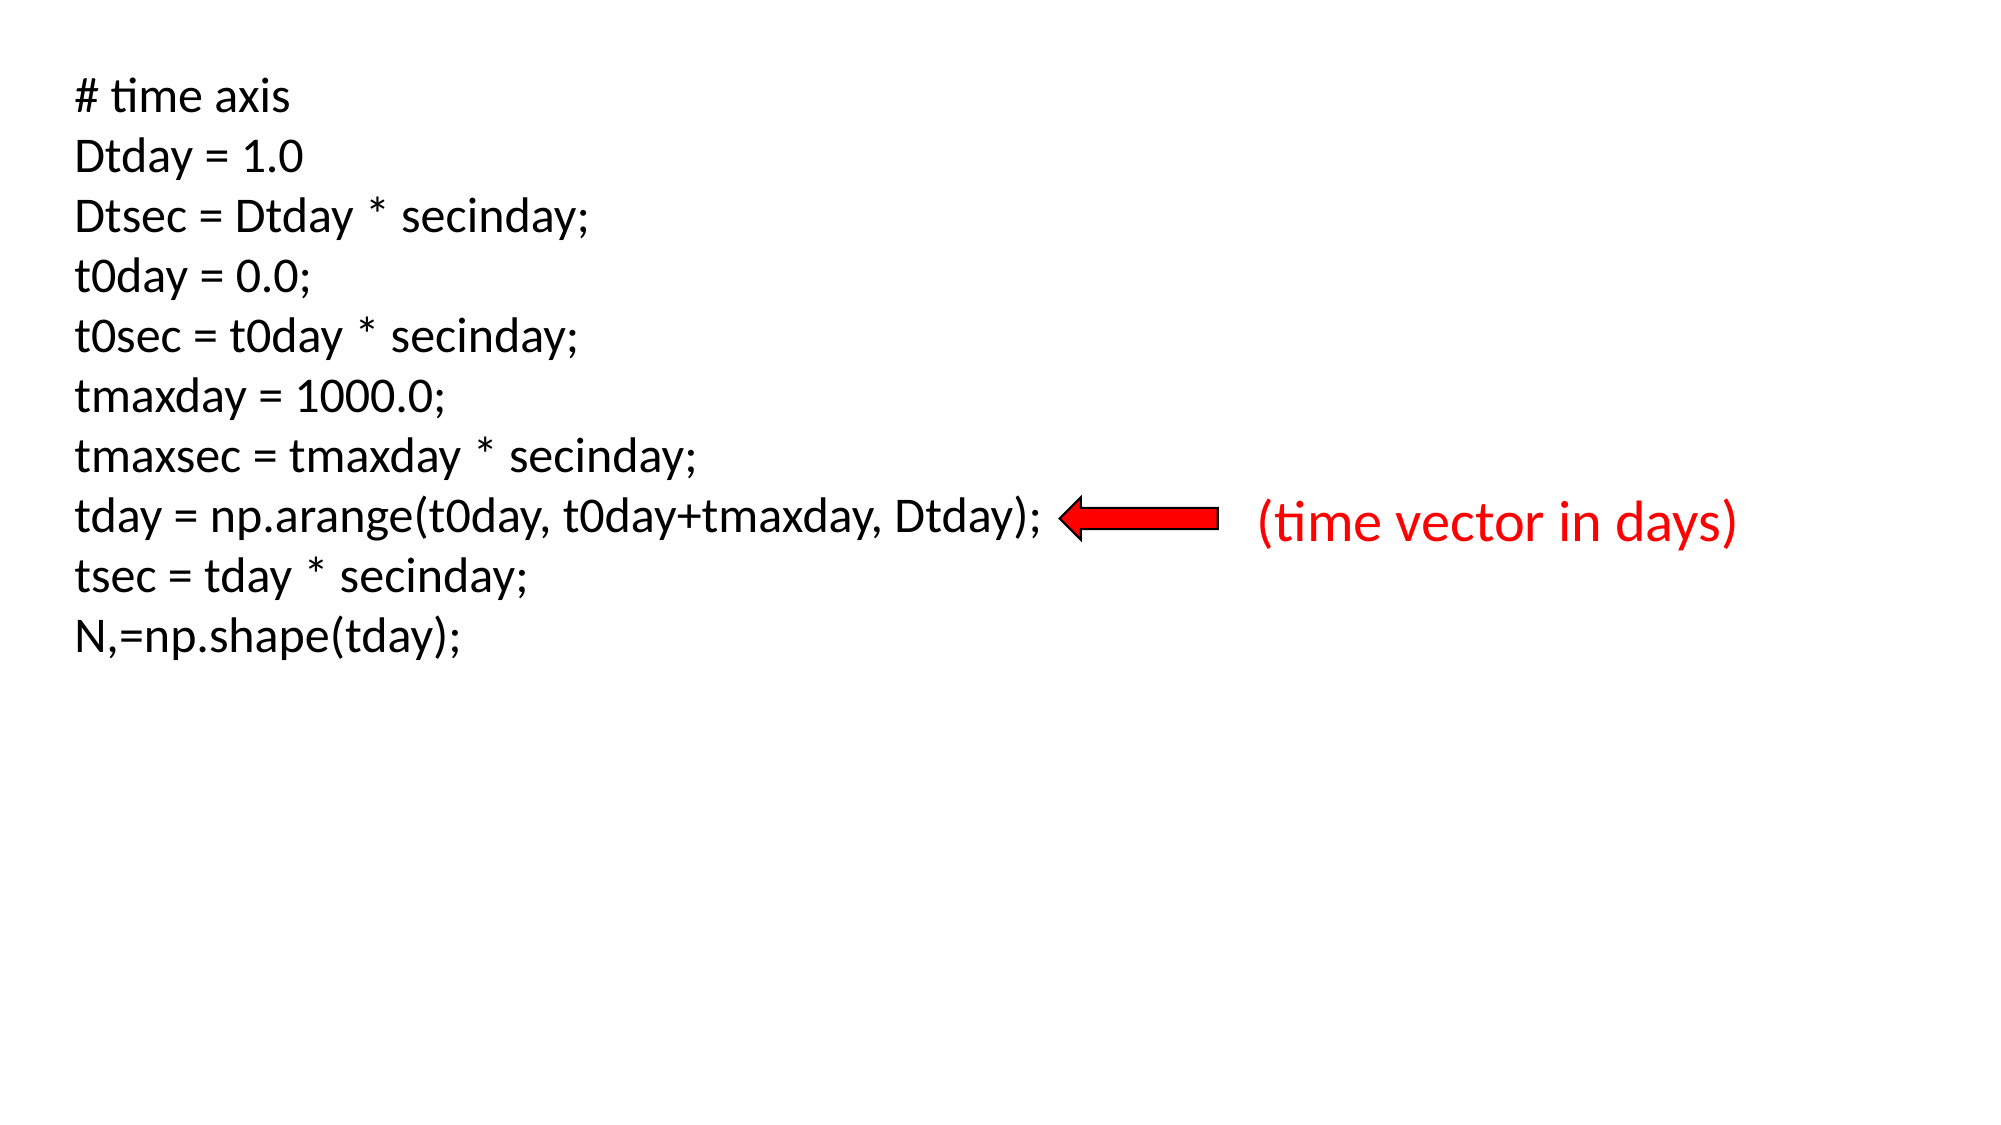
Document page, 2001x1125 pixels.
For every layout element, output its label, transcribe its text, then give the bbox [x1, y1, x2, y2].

text_box (time vector in days) [1242, 475, 1921, 561]
text_box [1060, 494, 1219, 543]
text_box # time axis Dtday = 1.0 Dtsec = Dtday * secinday; t0day = 0.0; t0sec = t0day * secinday; tmaxday = 1000.0; tmaxsec = tmaxday * secinday; tday = np.arange(t0day, t0day+tmaxday, Dtday); tsec = tday * secinday; N,=np.shape(tday); [59, 55, 1060, 670]
